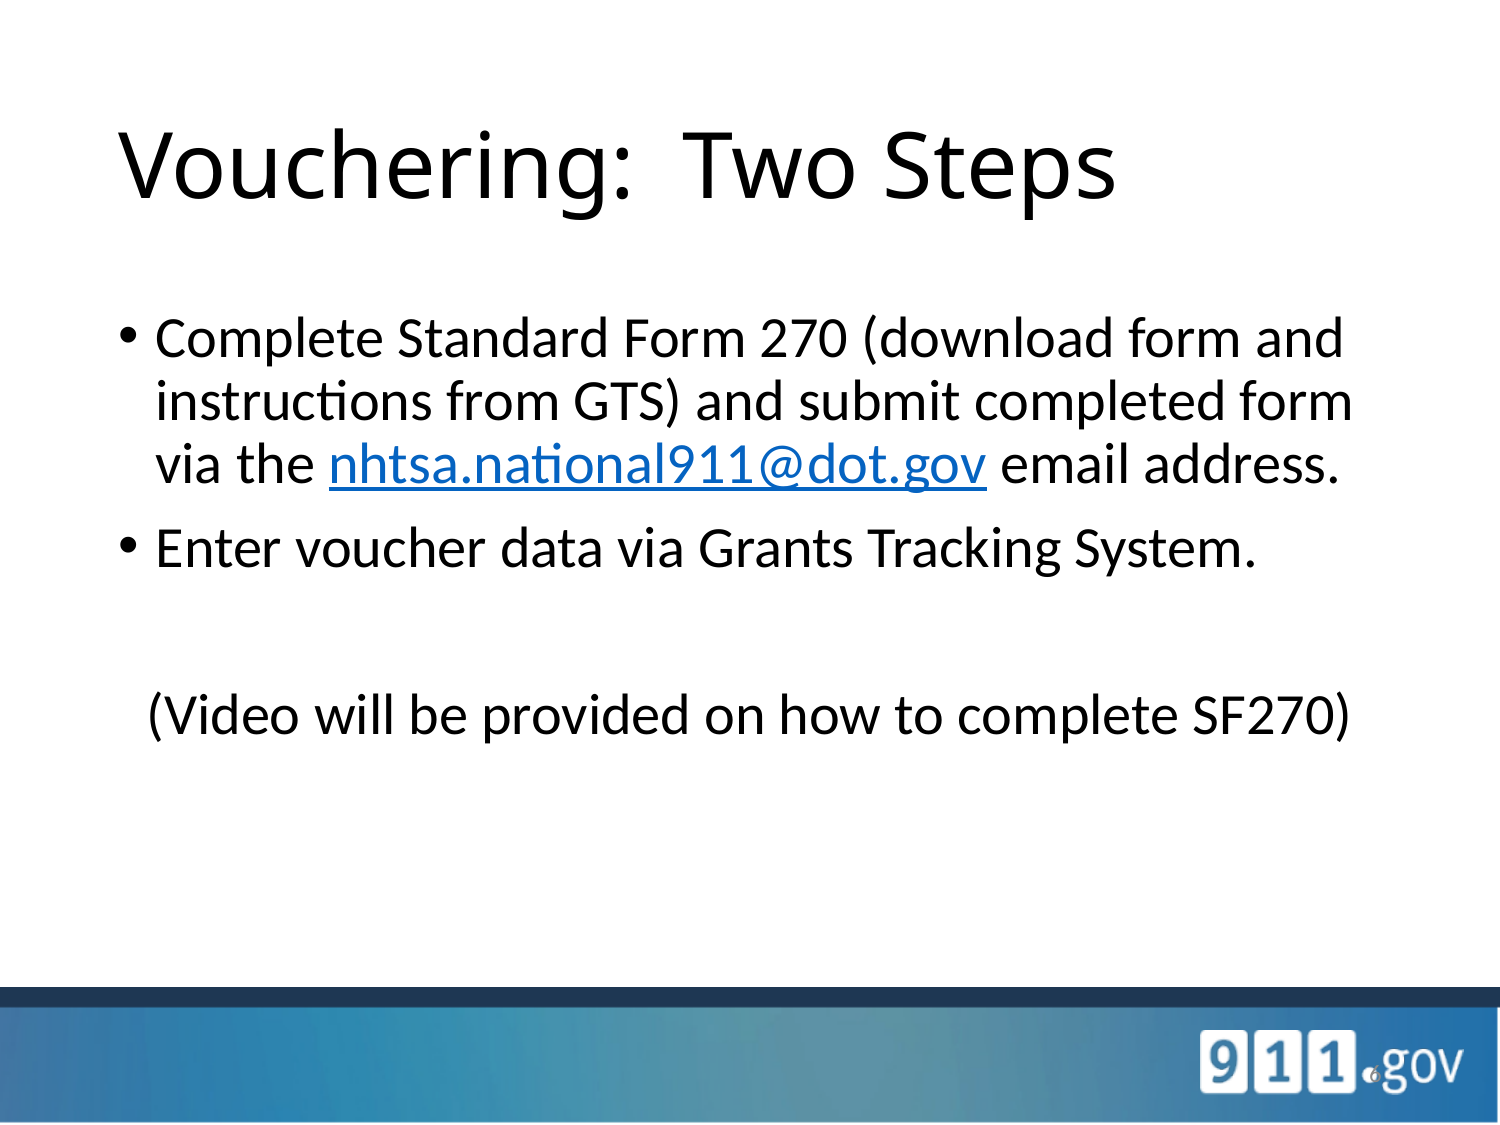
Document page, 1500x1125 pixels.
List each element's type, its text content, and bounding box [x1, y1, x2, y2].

list Complete Standard Form 270 (download form and instructions from GTS) and submit completed form via the nhtsa.national911@dot.gov email address. Enter voucher data via Grants Tracking System. (Video will be provided on how to complete SF270) [103, 299, 1397, 1014]
slide_number 6 [1059, 1042, 1397, 1103]
picture [0, 987, 1500, 1125]
title Vouchering: Two Steps [103, 59, 1397, 278]
